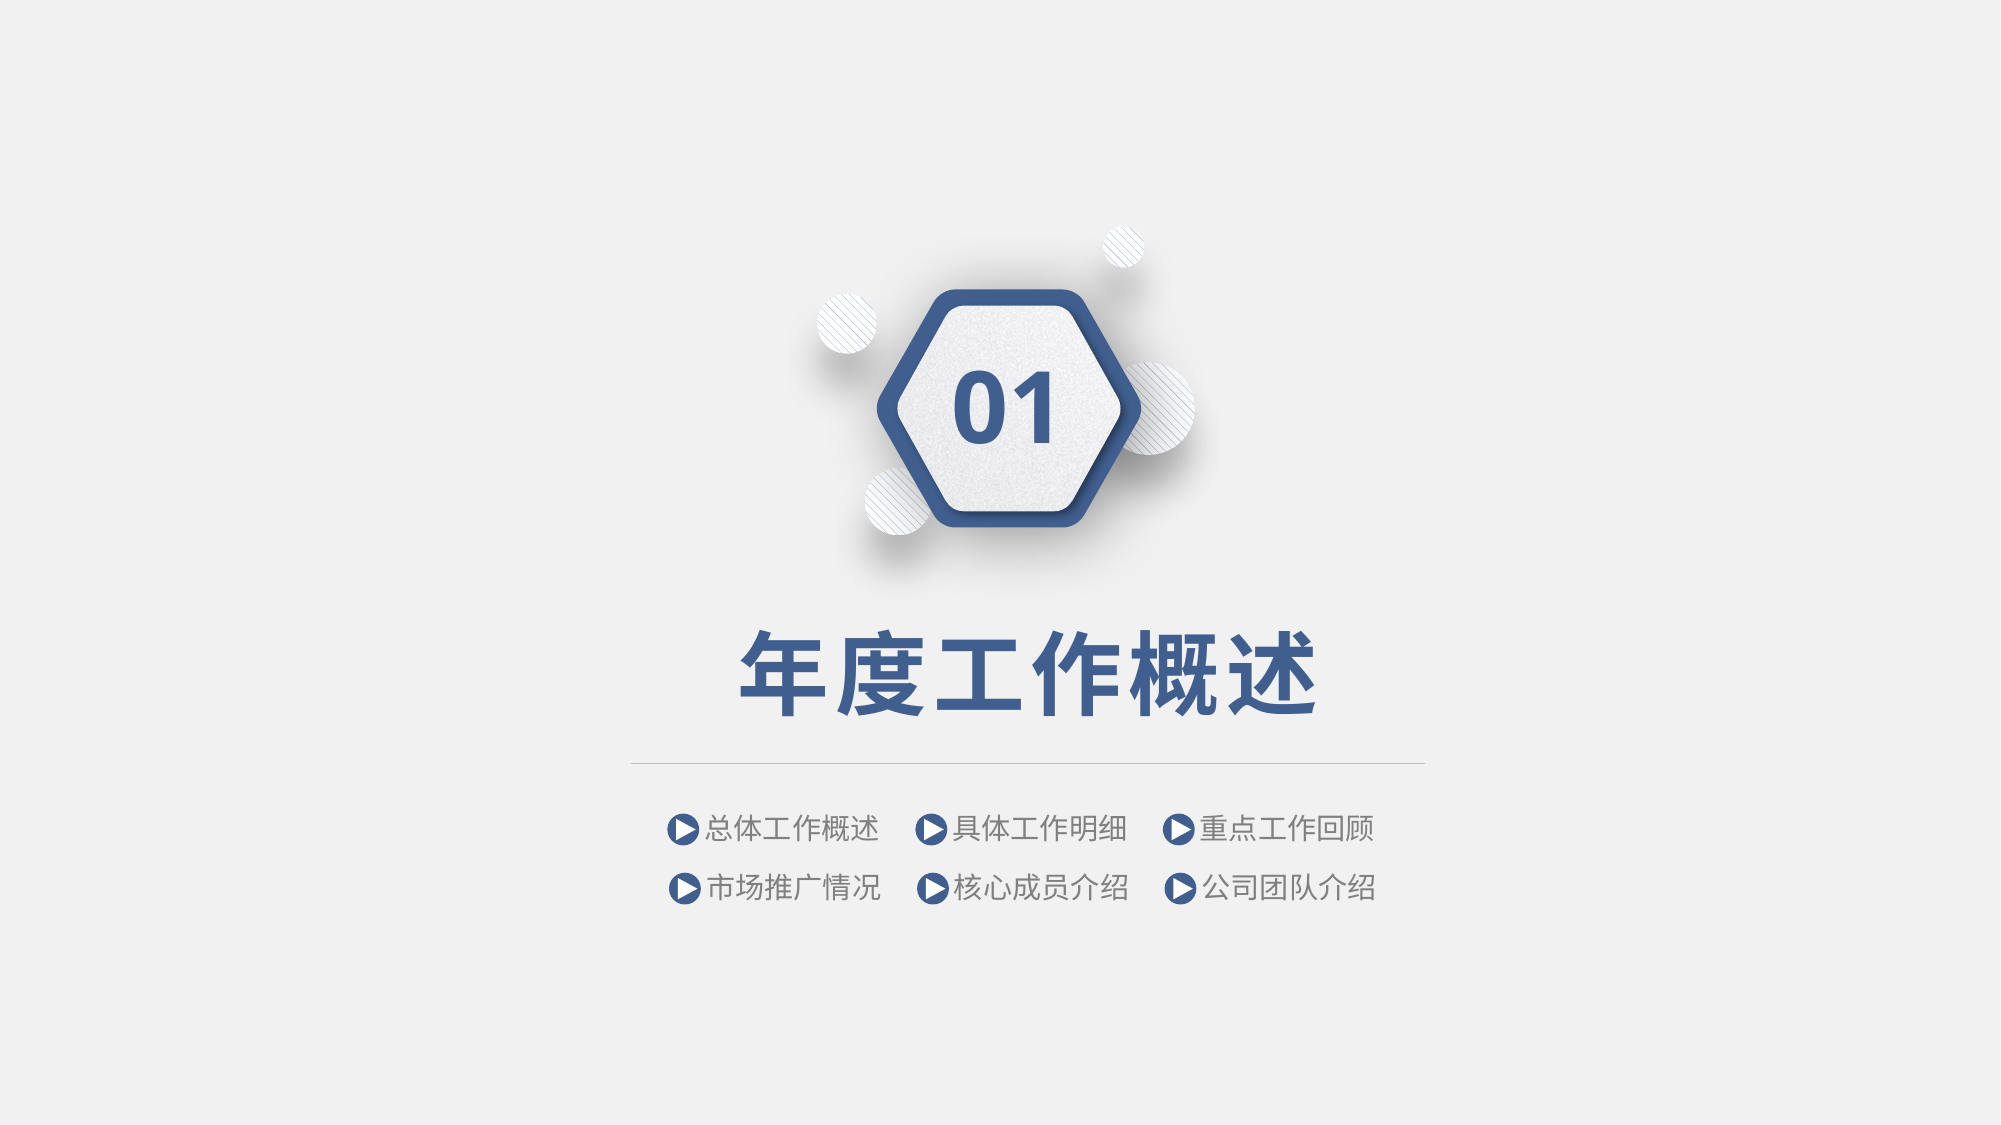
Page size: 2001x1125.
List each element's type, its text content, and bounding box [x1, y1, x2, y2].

text_box [864, 484, 870, 520]
text_box [1177, 371, 1195, 438]
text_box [670, 869, 908, 906]
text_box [918, 869, 1156, 906]
text_box [816, 293, 871, 354]
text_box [669, 810, 906, 846]
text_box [876, 289, 1142, 528]
text_box 年度工作概述 [652, 609, 1405, 735]
text_box [1103, 226, 1145, 268]
text_box [1146, 362, 1172, 455]
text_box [917, 810, 1154, 846]
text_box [1164, 810, 1401, 846]
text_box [1166, 869, 1403, 906]
